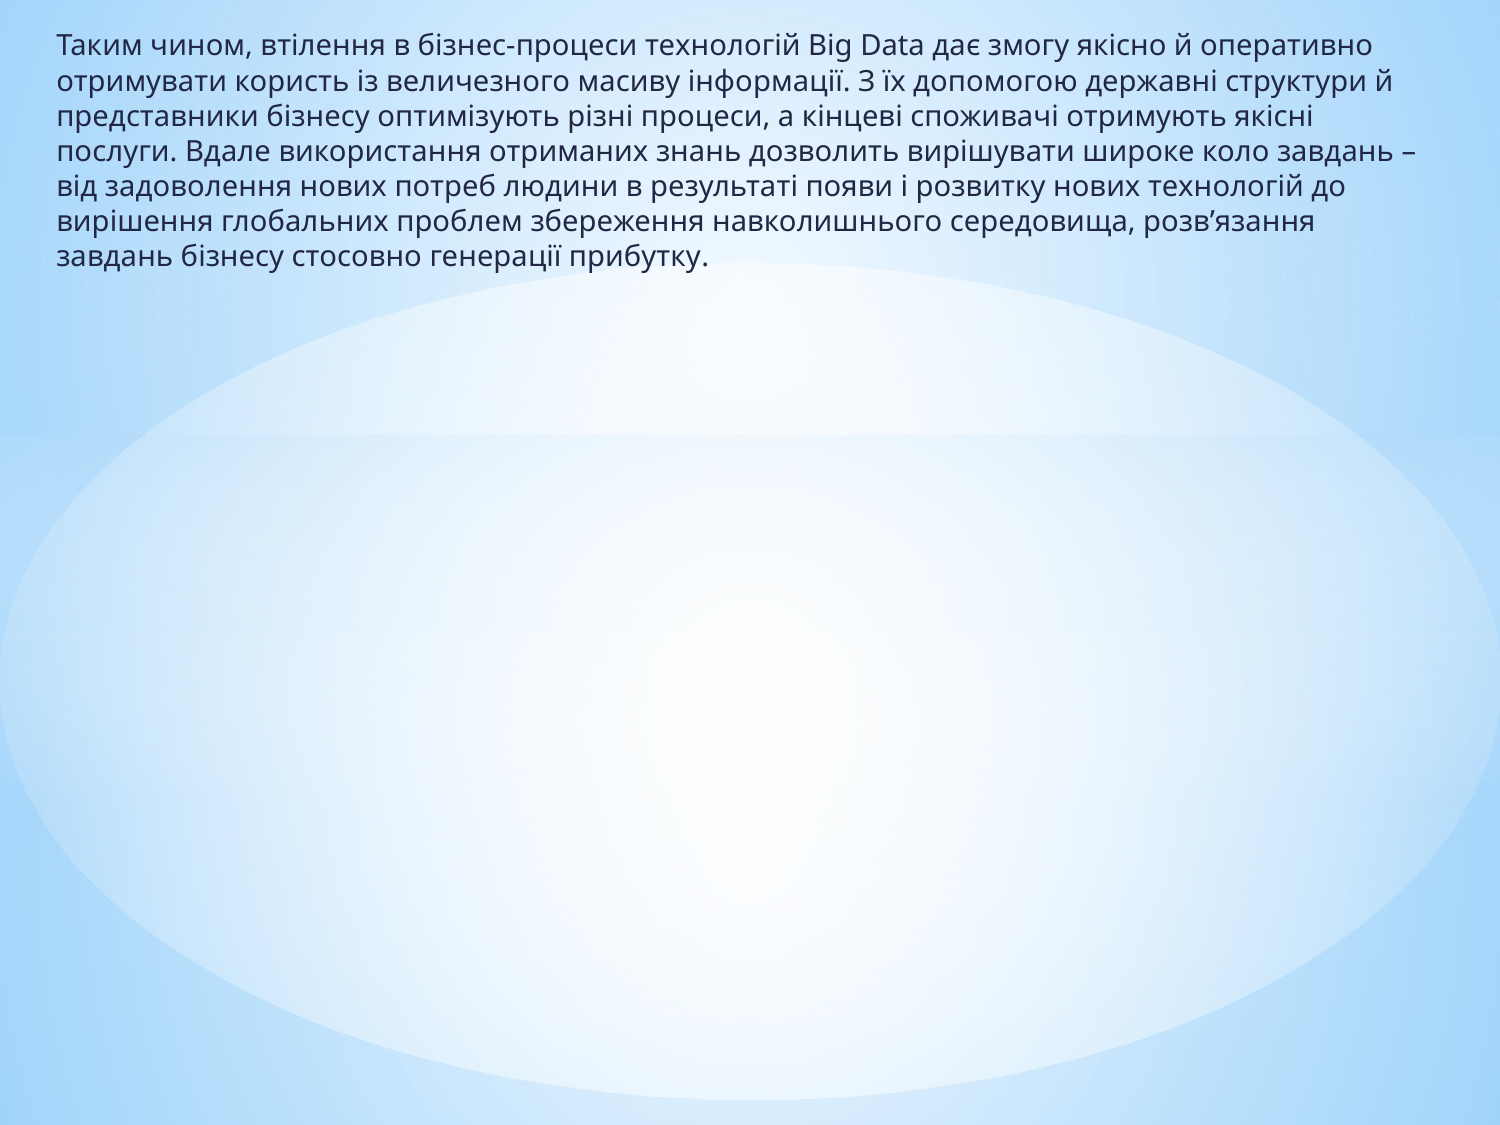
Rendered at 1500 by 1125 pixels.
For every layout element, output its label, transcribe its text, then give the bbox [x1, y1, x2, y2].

subtitle Таким чином, втілення в бізнес-процеси технологій Big Data дає змогу якісно й оперативно отримувати користь із величезного масиву інформації. З їх допомогою державні структури й представники бізнесу оптимізують різні процеси, а кінцеві споживачі отримують якісні послуги. Вдале використання отриманих знань дозволить вирішувати широке коло завдань – від задоволення нових потреб людини в результаті появи і розвитку нових технологій до вирішення глобальних проблем збереження навколишнього середовища, розв’язання завдань бізнесу стосовно генерації прибутку. [41, 19, 1447, 1071]
